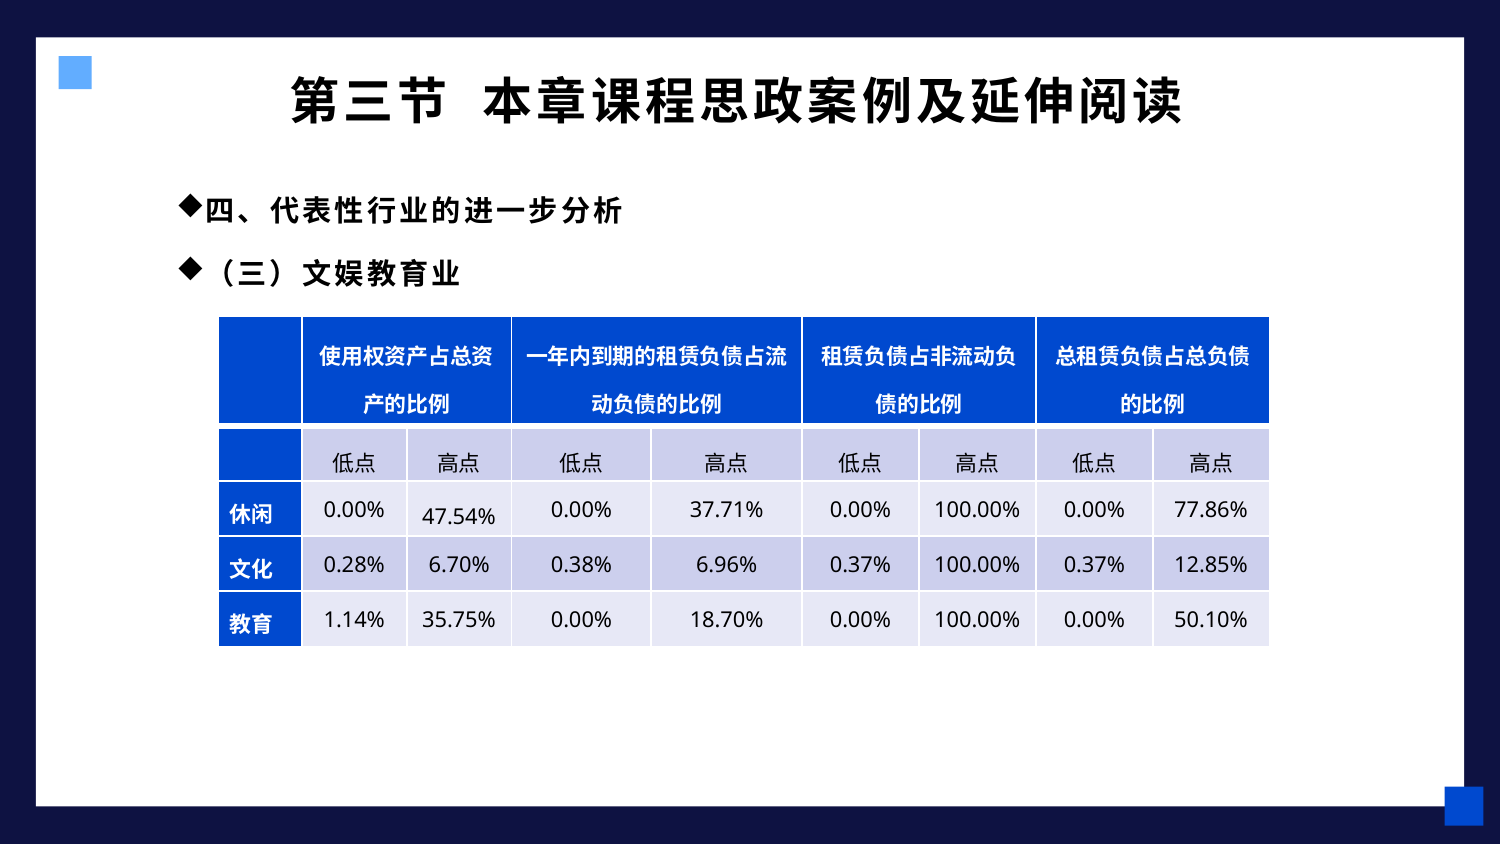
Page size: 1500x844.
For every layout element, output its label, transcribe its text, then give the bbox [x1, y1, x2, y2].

table_cell 100.00% [920, 537, 1035, 590]
table_header 一年内到期的租赁负债占流动负债的比例 [512, 317, 801, 423]
table_cell 18.70% [652, 592, 801, 646]
table_cell 0.37% [1037, 537, 1152, 590]
table_cell 0.00% [803, 592, 918, 646]
table_cell 高点 [652, 429, 801, 480]
table_cell 低点 [303, 429, 406, 480]
table_header [219, 317, 301, 423]
table_cell 100.00% [920, 592, 1035, 646]
table_header 使用权资产占总资产的比例 [303, 317, 511, 423]
table_cell 休闲 [219, 482, 301, 535]
table_cell 77.86% [1154, 482, 1269, 535]
table_cell 1.14% [303, 592, 406, 646]
title 第三节 本章课程思政案例及延伸阅读 [141, 48, 1327, 138]
table_cell 0.00% [1037, 592, 1152, 646]
table_cell 0.00% [1037, 482, 1152, 535]
table_cell 37.71% [652, 482, 801, 535]
table_header 租赁负债占非流动负债的比例 [803, 317, 1035, 423]
table_cell 6.96% [652, 537, 801, 590]
table_cell 0.00% [512, 592, 650, 646]
table_cell 高点 [1154, 429, 1269, 480]
table_cell 0.37% [803, 537, 918, 590]
table_cell 教育 [219, 592, 301, 646]
table_cell 低点 [803, 429, 918, 480]
table_cell 低点 [1037, 429, 1152, 480]
table_cell 0.38% [512, 537, 650, 590]
table_header 总租赁负债占总负债的比例 [1037, 317, 1269, 423]
table_cell 6.70% [408, 537, 511, 590]
table_cell [219, 429, 301, 480]
list 四、代表性行业的进一步分析 （三）文娱教育业 [159, 185, 1388, 610]
table_cell 0.00% [303, 482, 406, 535]
table_cell 低点 [512, 429, 650, 480]
table_cell 0.28% [303, 537, 406, 590]
table_cell 文化 [219, 537, 301, 590]
table_cell 47.54% [408, 482, 511, 535]
table_cell 高点 [920, 429, 1035, 480]
table_cell 0.00% [803, 482, 918, 535]
table_cell 100.00% [920, 482, 1035, 535]
table_cell 高点 [408, 429, 511, 480]
table_cell 12.85% [1154, 537, 1269, 590]
table_cell 0.00% [512, 482, 650, 535]
table_cell 50.10% [1154, 592, 1269, 646]
table_cell 35.75% [408, 592, 511, 646]
